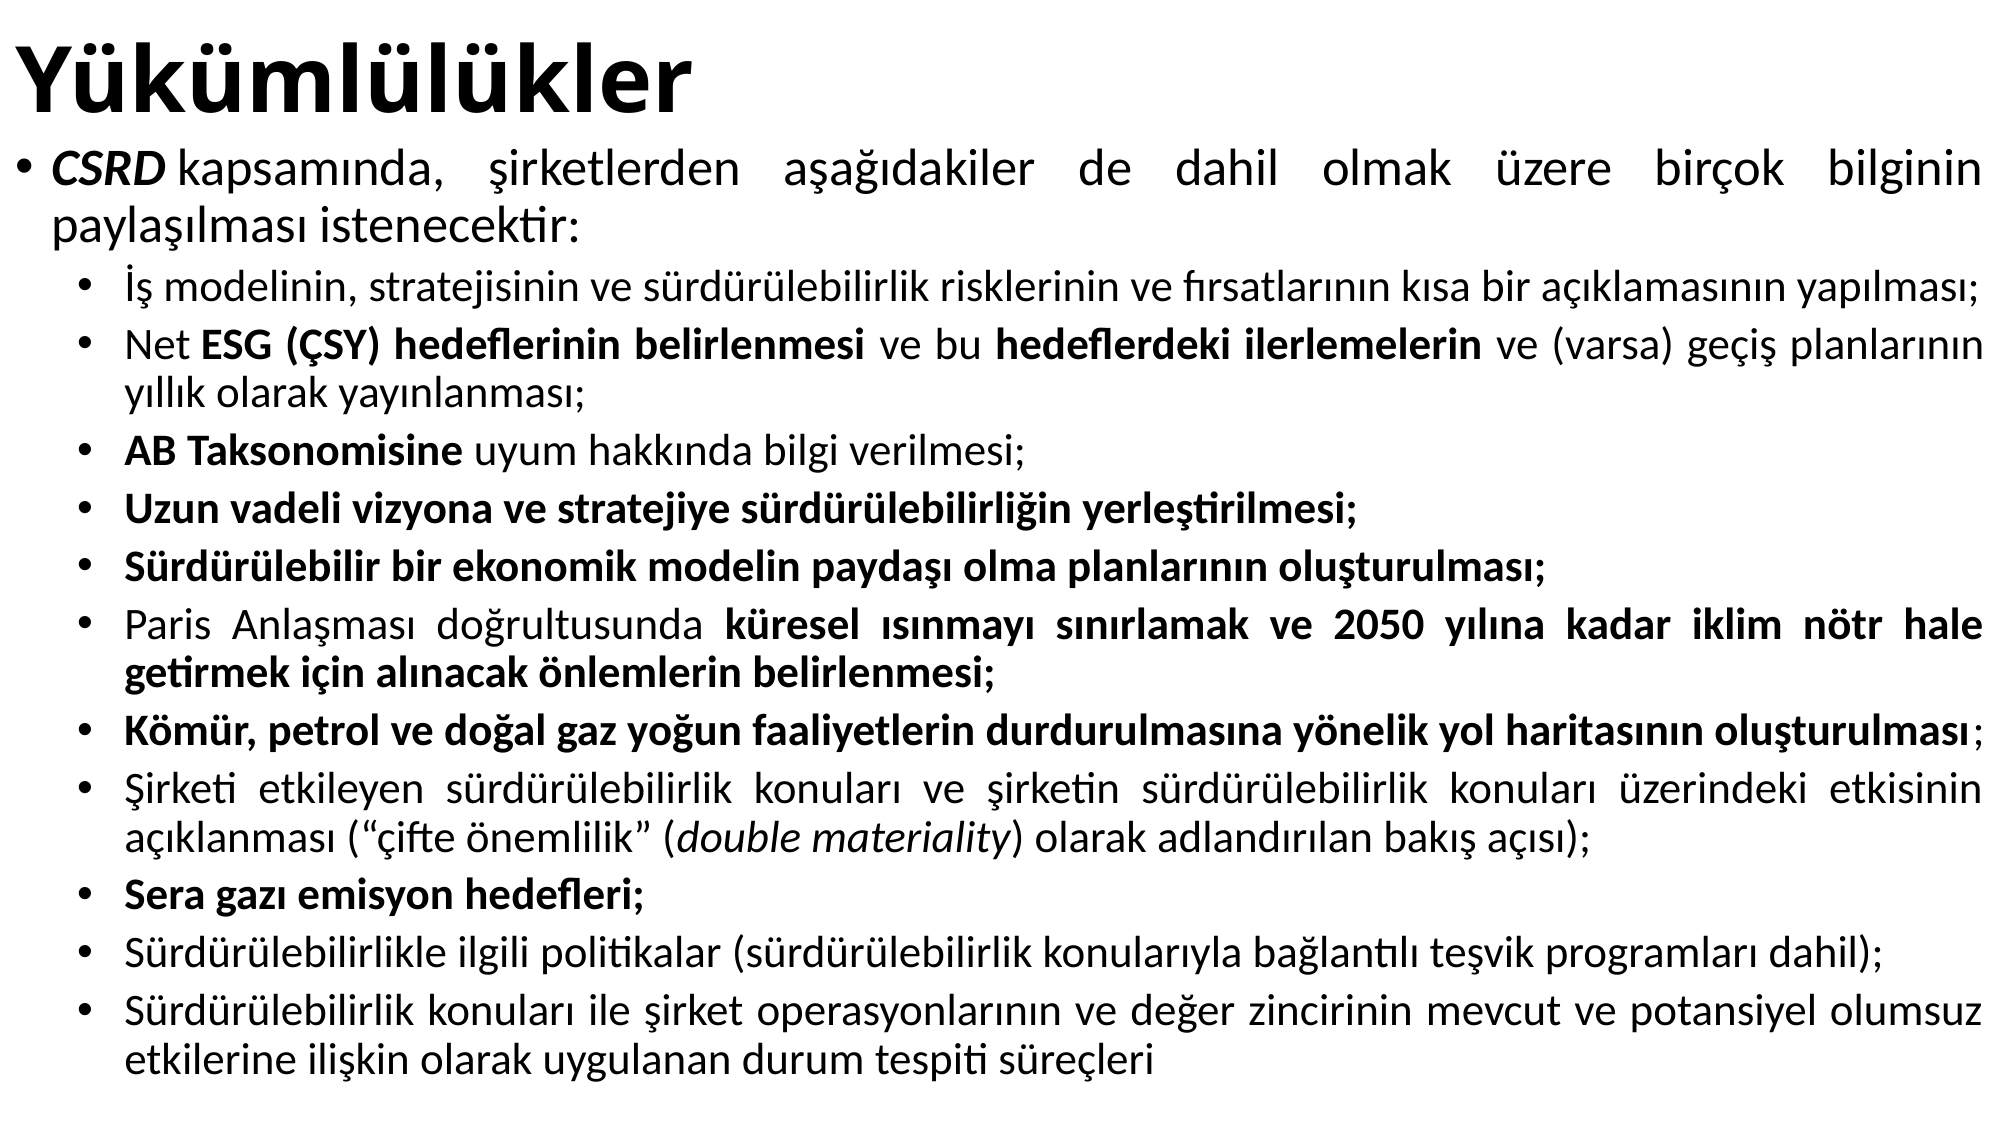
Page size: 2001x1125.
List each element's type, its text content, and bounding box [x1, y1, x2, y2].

title Yükümlülükler [0, 0, 1725, 132]
list CSRD kapsamında, şirketlerden aşağıdakiler de dahil olmak üzere birçok bilginin paylaşılması istenecektir: İş modelinin, stratejisinin ve sürdürülebilirlik risklerinin ve fırsatlarının kısa bir açıklamasının yapılması; Net ESG (ÇSY) hedeflerinin belirlenmesi ve bu hedeflerdeki ilerlemelerin ve (varsa) geçiş planlarının yıllık olarak yayınlanması; AB Taksonomisine uyum hakkında bilgi verilmesi; Uzun vadeli vizyona ve stratejiye sürdürülebilirliğin yerleştirilmesi; Sürdürülebilir bir ekonomik modelin paydaşı olma planlarının oluşturulması; Paris Anlaşması doğrultusunda küresel ısınmayı sınırlamak ve 2050 yılına kadar iklim nötr hale getirmek için alınacak önlemlerin belirlenmesi; Kömür, petrol ve doğal gaz yoğun faaliyetlerin durdurulmasına yönelik yol haritasının oluşturulması; Şirketi etkileyen sürdürülebilirlik konuları ve şirketin sürdürülebilirlik konuları üzerindeki etkisinin açıklanması (“çifte önemlilik” (double materiality) olarak adlandırılan bakış açısı); Sera gazı emisyon hedefleri; Sürdürülebilirlikle ilgili politikalar (sürdürülebilirlik konularıyla bağlantılı teşvik programları dahil); Sürdürülebilirlik konuları ile şirket operasyonlarının ve değer zincirinin mevcut ve potansiyel olumsuz etkilerine ilişkin olarak uygulanan durum tespiti süreçleri [0, 132, 2000, 1125]
